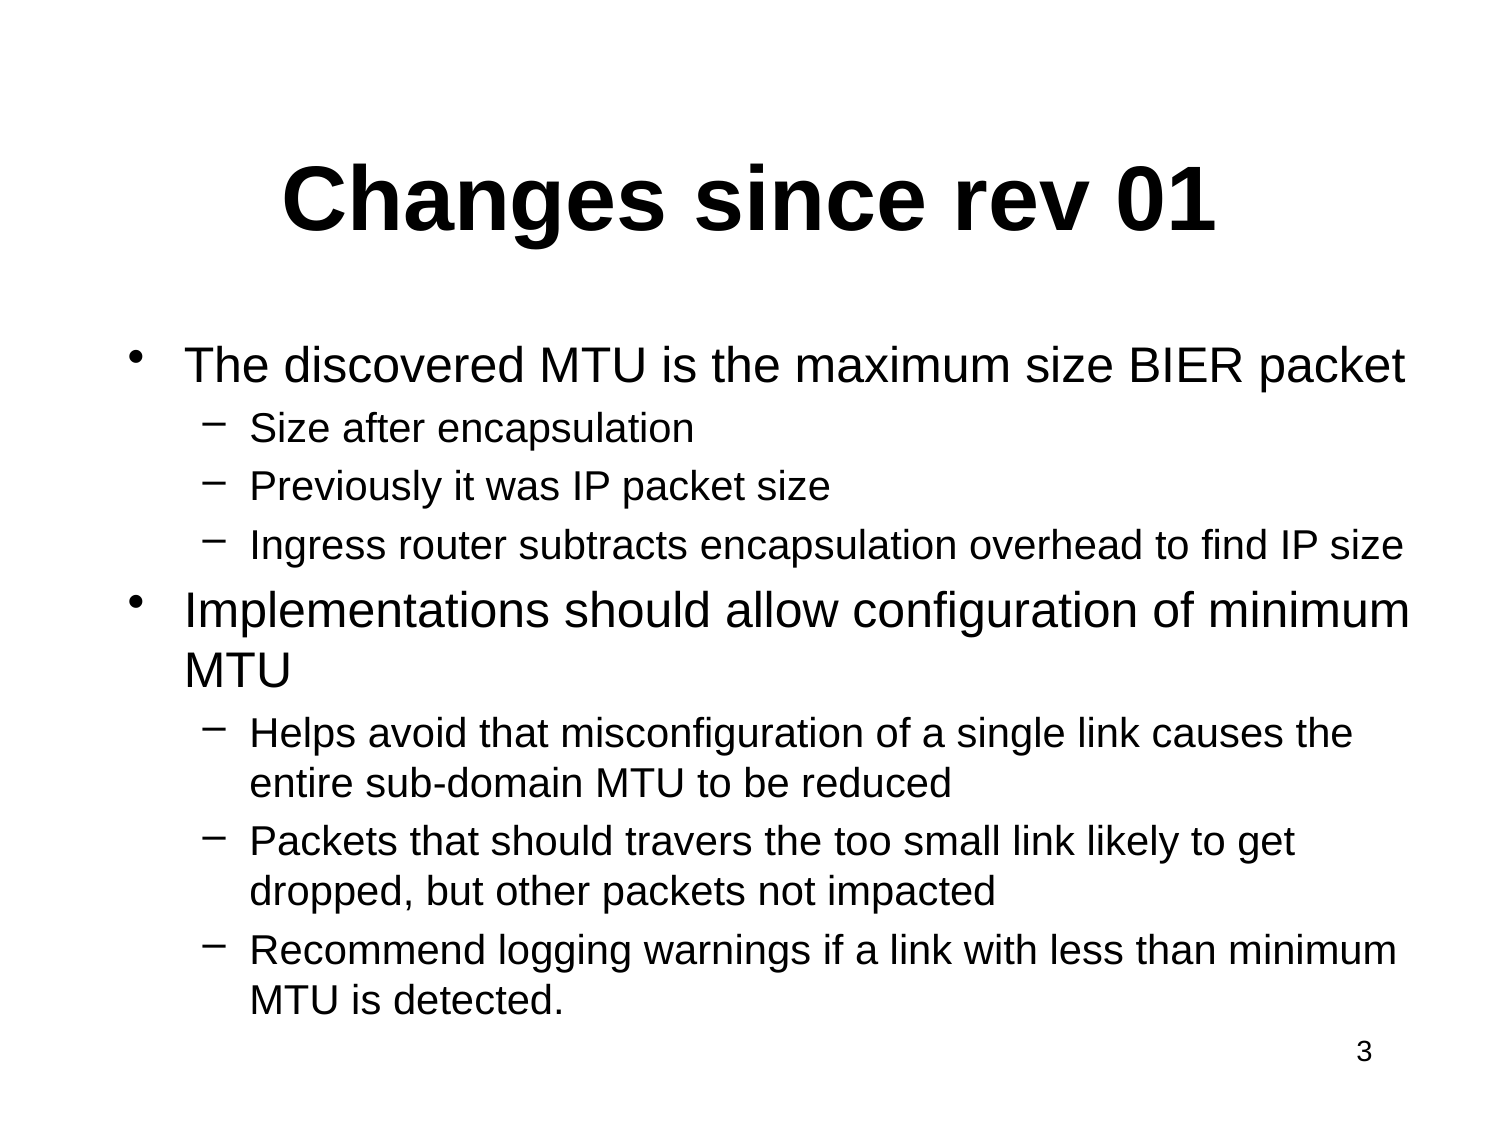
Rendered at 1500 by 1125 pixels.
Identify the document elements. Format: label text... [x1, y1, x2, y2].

list The discovered MTU is the maximum size BIER packet Size after encapsulation Previously it was IP packet size Ingress router subtracts encapsulation overhead to find IP size Implementations should allow configuration of minimum MTU Helps avoid that misconfiguration of a single link causes the entire sub-domain MTU to be reduced Packets that should travers the too small link likely to get dropped, but other packets not impacted Recommend logging warnings if a link with less than minimum MTU is detected. [112, 324, 1438, 1063]
slide_number 3 [1074, 1024, 1388, 1101]
title Changes since rev 01 [112, 99, 1388, 288]
